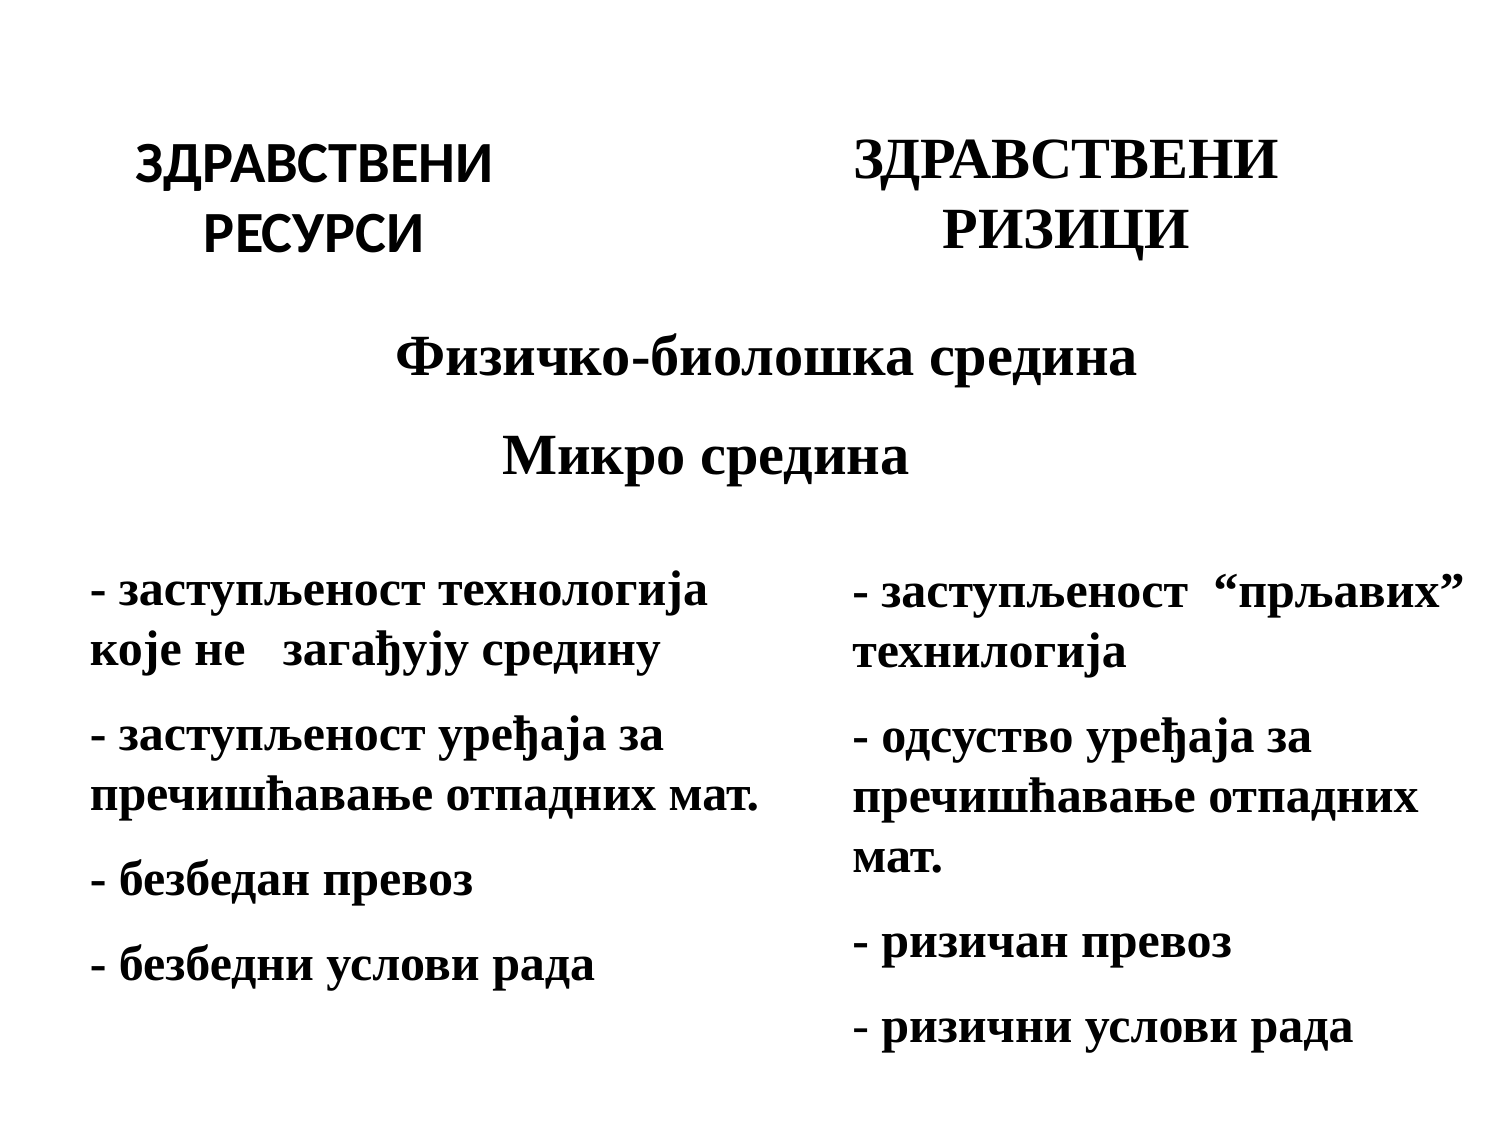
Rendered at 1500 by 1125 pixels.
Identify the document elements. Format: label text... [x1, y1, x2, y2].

text_box - заступљеност технологија које не загађују средину - заступљеност уређаја за пречишћавање отпадних мат. - безбедан превоз - безбедни услови рада [75, 548, 800, 998]
text_box - заступљеност “прљавих” технилогија - одсуство уређаја за пречишћавање отпадних мат. - ризичан превоз - ризични услови рада [837, 549, 1500, 1060]
text_box Физичко-биолошка средина Микро средина [337, 309, 1199, 494]
text_box ЗДРАВСТВЕНИ РИЗИЦИ [803, 112, 1329, 268]
text_box ЗДРАВСТВЕНИ РЕСУРСИ [76, 99, 552, 288]
